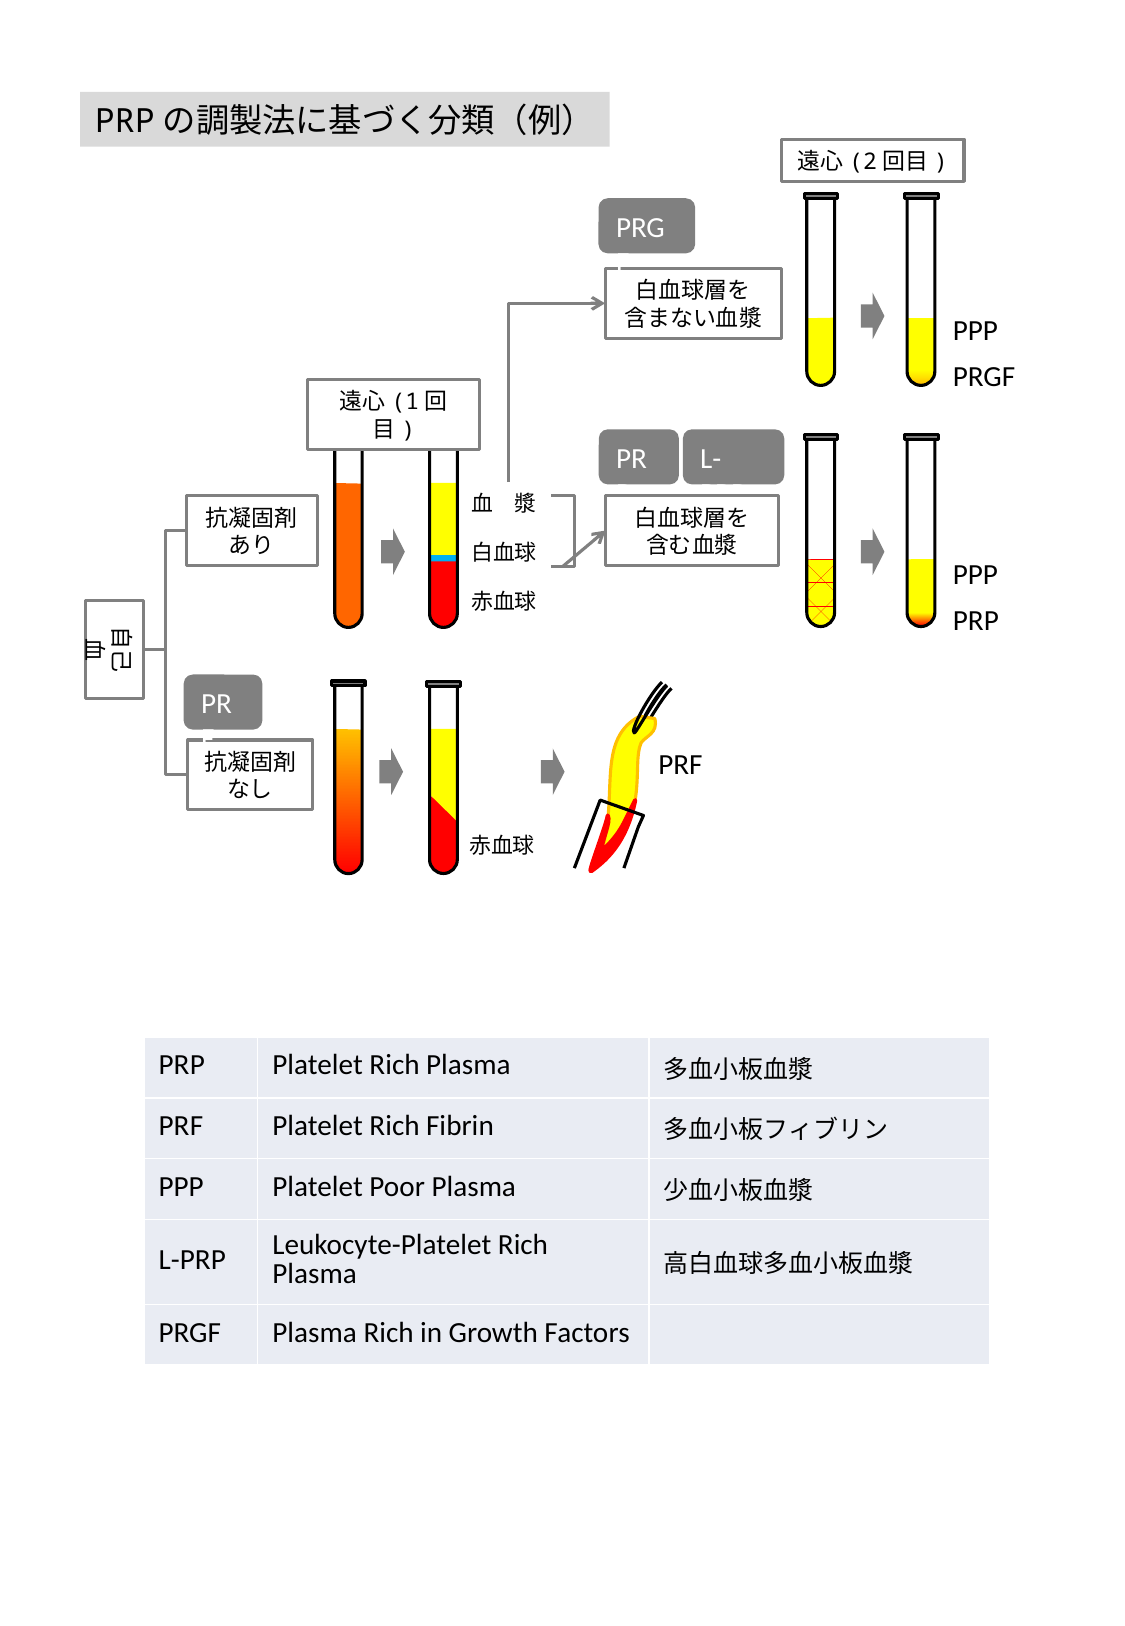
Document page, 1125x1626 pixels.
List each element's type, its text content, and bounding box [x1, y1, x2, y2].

text_box 赤血球 [465, 824, 558, 866]
text_box 白血球 [468, 530, 598, 572]
table_cell Platelet Rich Fibrin [258, 1099, 648, 1158]
text_box [379, 526, 407, 578]
text_box [858, 290, 887, 342]
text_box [331, 680, 366, 874]
text_box PRGF [938, 349, 1042, 400]
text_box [426, 681, 461, 874]
text_box PRP [598, 429, 679, 485]
table_cell 少血小板血漿 [650, 1159, 989, 1219]
text_box [551, 495, 575, 567]
table_cell Platelet Poor Plasma [258, 1159, 648, 1219]
text_box 自己血 [85, 600, 138, 699]
text_box 遠心(1回目) [307, 379, 462, 450]
table_cell PRGF [145, 1305, 257, 1364]
text_box 遠心(2回目) [781, 139, 965, 182]
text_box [331, 435, 366, 628]
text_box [803, 193, 839, 386]
text_box 白血球層を 含まない血漿 [605, 268, 782, 339]
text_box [574, 681, 672, 872]
text_box PPP [943, 547, 1042, 593]
text_box 赤血球 [468, 579, 560, 621]
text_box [143, 655, 189, 776]
table_cell 多血小板フィブリン [650, 1099, 989, 1158]
text_box PRF [677, 737, 747, 788]
text_box PRF [193, 674, 263, 730]
table_cell L-PRP [145, 1220, 257, 1304]
table_header 多血小板血漿 [650, 1038, 989, 1097]
table_cell [650, 1305, 989, 1364]
text_box PRP [938, 593, 1042, 644]
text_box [904, 434, 939, 627]
text_box 抗凝固剤 あり [186, 495, 318, 566]
text_box 血 漿 [468, 481, 560, 523]
text_box PRPの調製法に基づく分類（例） [80, 91, 610, 147]
text_box [377, 746, 405, 798]
table_header Platelet Rich Plasma [258, 1038, 648, 1097]
table_header PRP [145, 1038, 257, 1097]
table_cell PRF [145, 1099, 257, 1158]
table_cell 高白血球多血小板血漿 [650, 1220, 989, 1304]
table_cell Plasma Rich in Growth Factors [258, 1305, 648, 1364]
table_cell Leukocyte-Platelet Rich Plasma [258, 1220, 648, 1304]
text_box 抗凝固剤 なし [187, 740, 313, 810]
text_box L-PRP [682, 429, 785, 485]
table_cell PPP [145, 1159, 257, 1219]
text_box [538, 746, 567, 798]
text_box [467, 344, 646, 442]
text_box PRGF [598, 198, 696, 254]
text_box 白血球層を 含む血漿 [605, 495, 779, 566]
text_box [858, 526, 887, 578]
text_box PPP [943, 303, 1042, 349]
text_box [904, 193, 939, 386]
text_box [143, 530, 187, 650]
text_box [803, 434, 839, 627]
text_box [426, 435, 461, 628]
